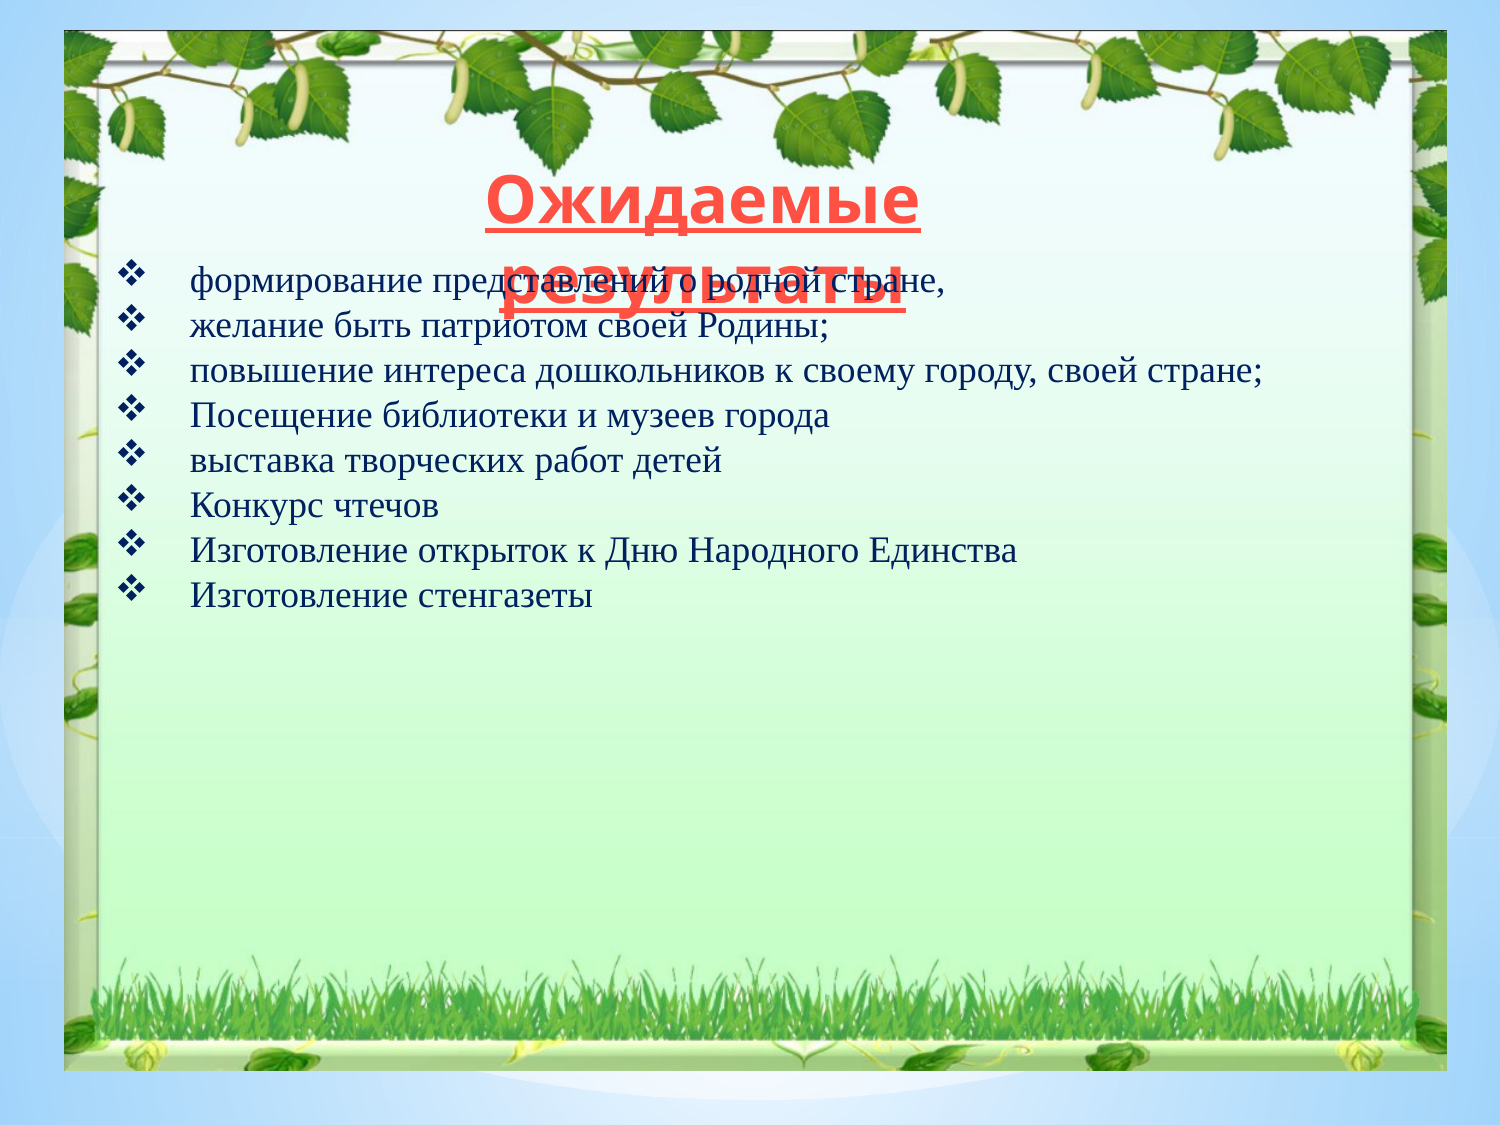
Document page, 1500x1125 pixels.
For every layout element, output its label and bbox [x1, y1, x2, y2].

picture [64, 30, 1448, 1071]
